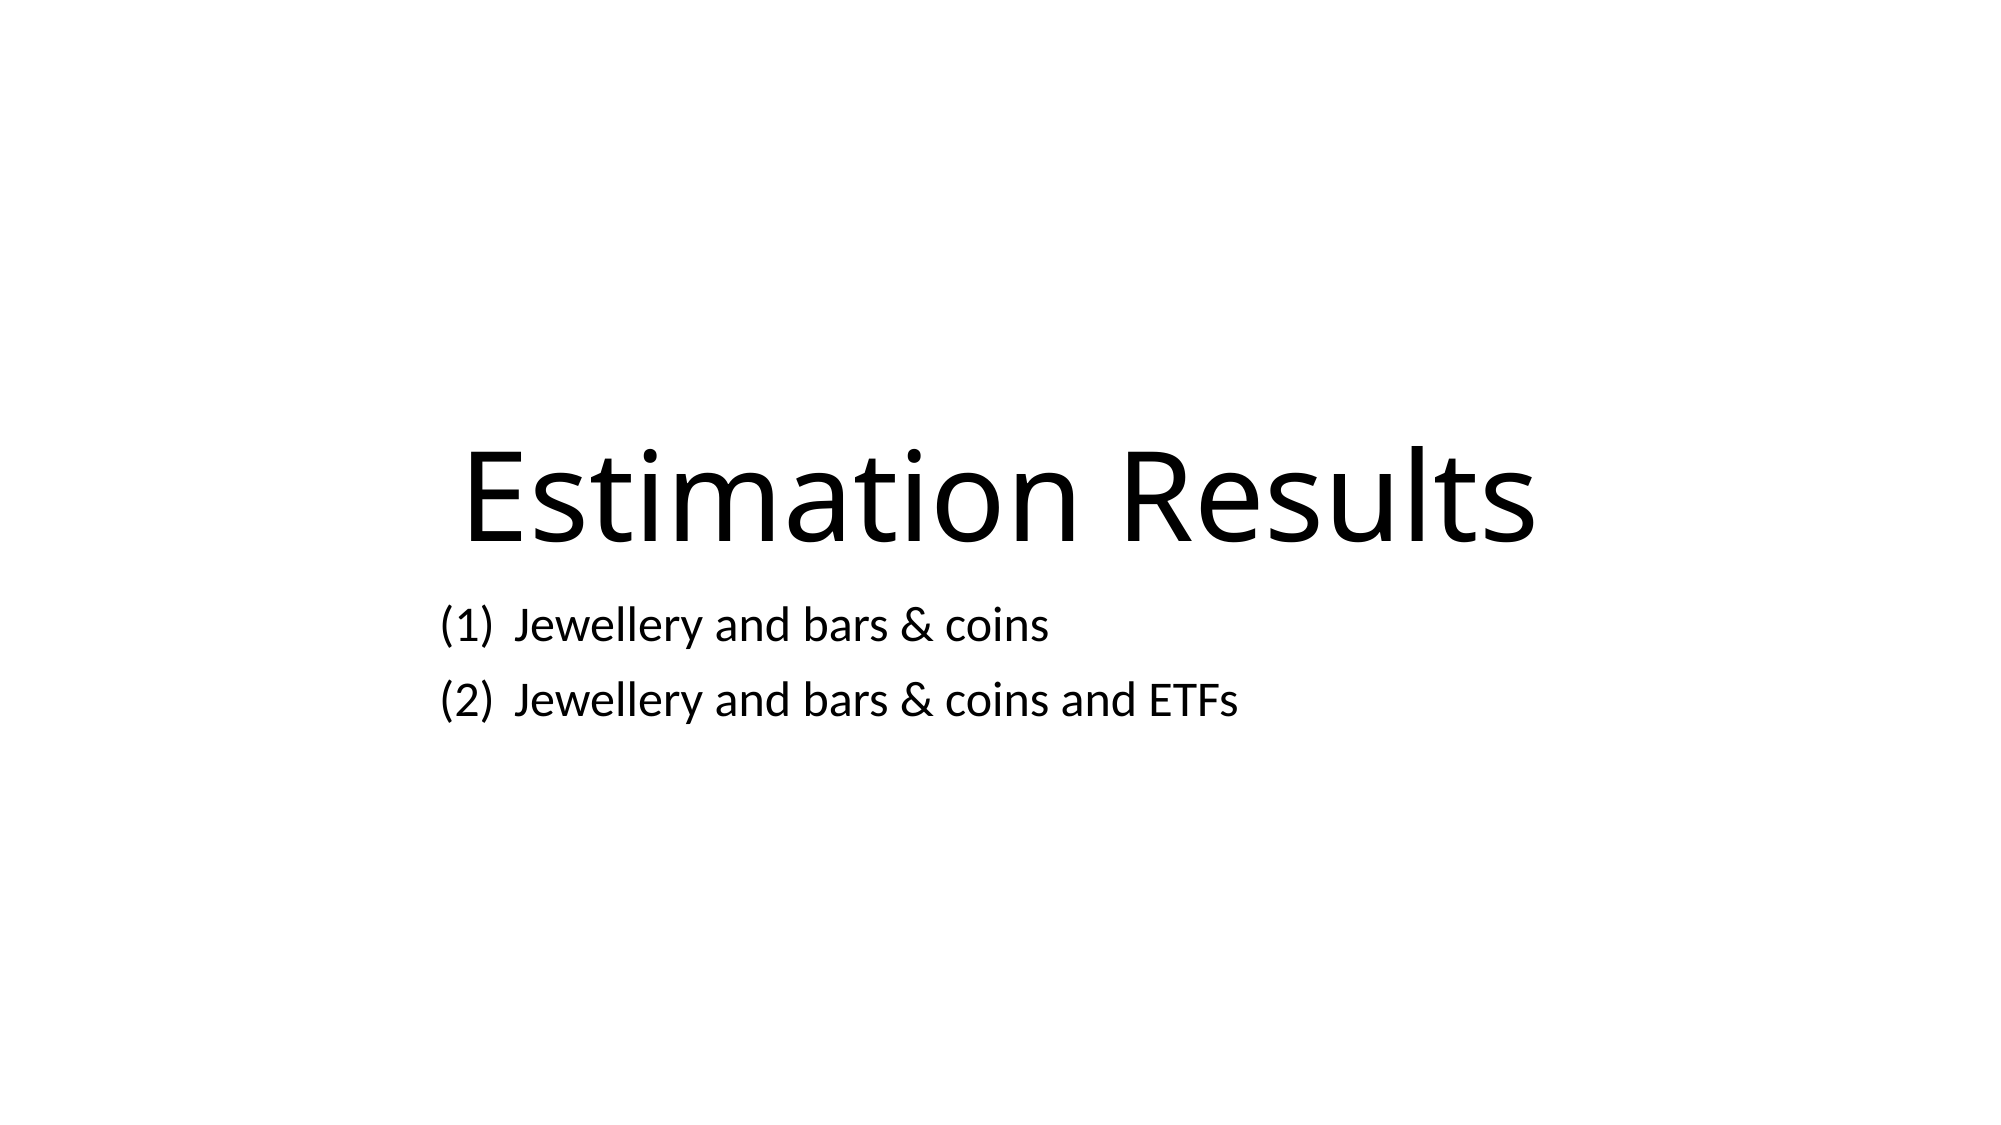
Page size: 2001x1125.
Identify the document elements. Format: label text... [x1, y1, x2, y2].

title Estimation Results [249, 184, 1750, 576]
subtitle Jewellery and bars & coins Jewellery and bars & coins and ETFs [424, 590, 1750, 863]
